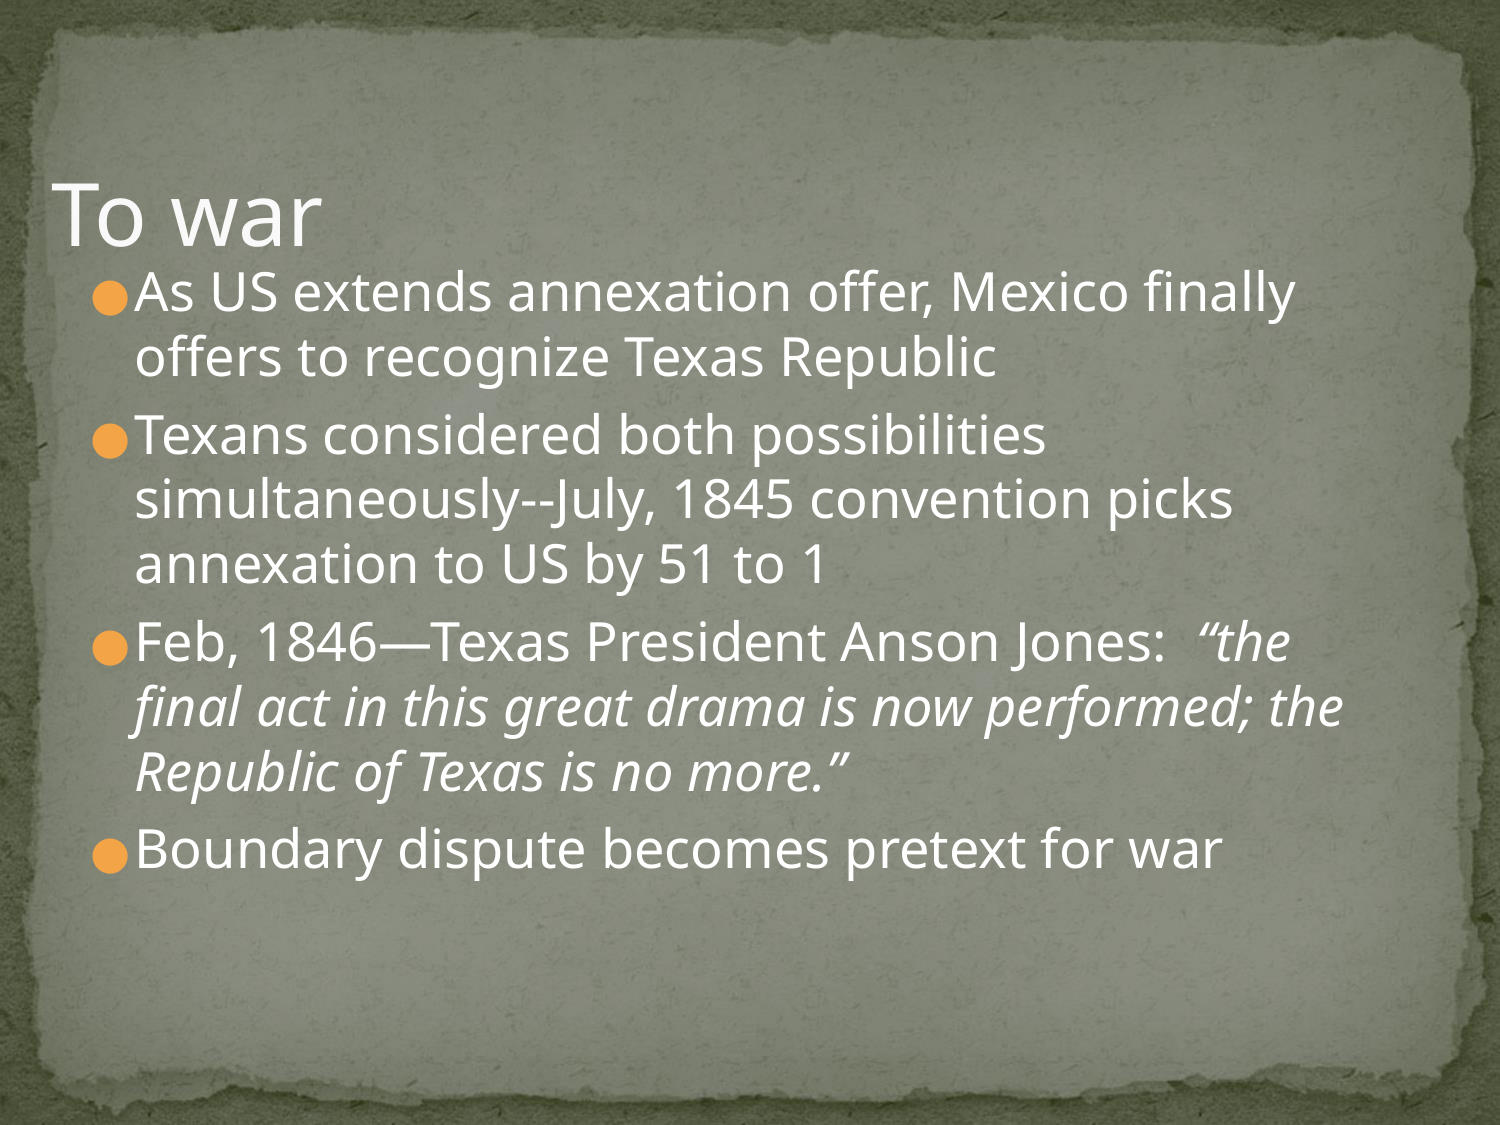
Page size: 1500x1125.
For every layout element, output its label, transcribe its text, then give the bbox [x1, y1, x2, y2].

list As US extends annexation offer, Mexico finally offers to recognize Texas Republic Texans considered both possibilities simultaneously--July, 1845 convention picks annexation to US by 51 to 1 Feb, 1846—Texas President Anson Jones: “the final act in this great drama is now performed; the Republic of Texas is no more.” Boundary dispute becomes pretext for war [75, 272, 1425, 1000]
title To war [36, 24, 1425, 272]
picture [0, 0, 1500, 1125]
